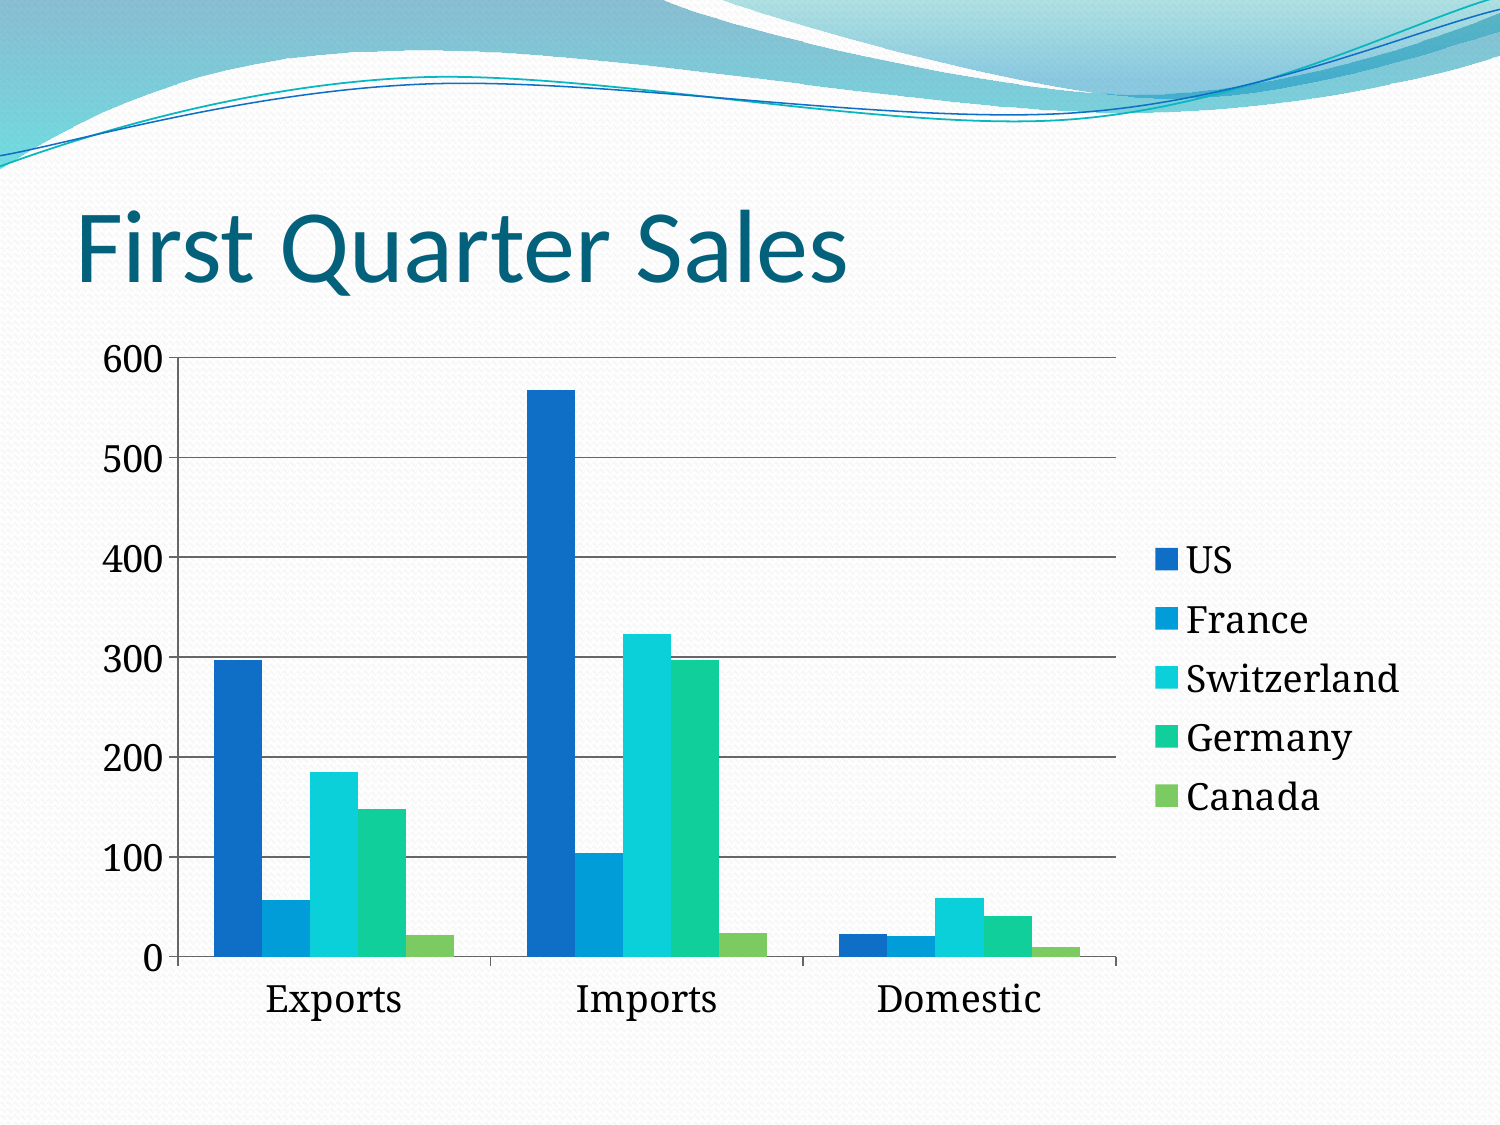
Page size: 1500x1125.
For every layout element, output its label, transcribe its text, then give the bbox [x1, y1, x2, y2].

title First Quarter Sales [75, 115, 1425, 303]
chart [74, 317, 1426, 1038]
